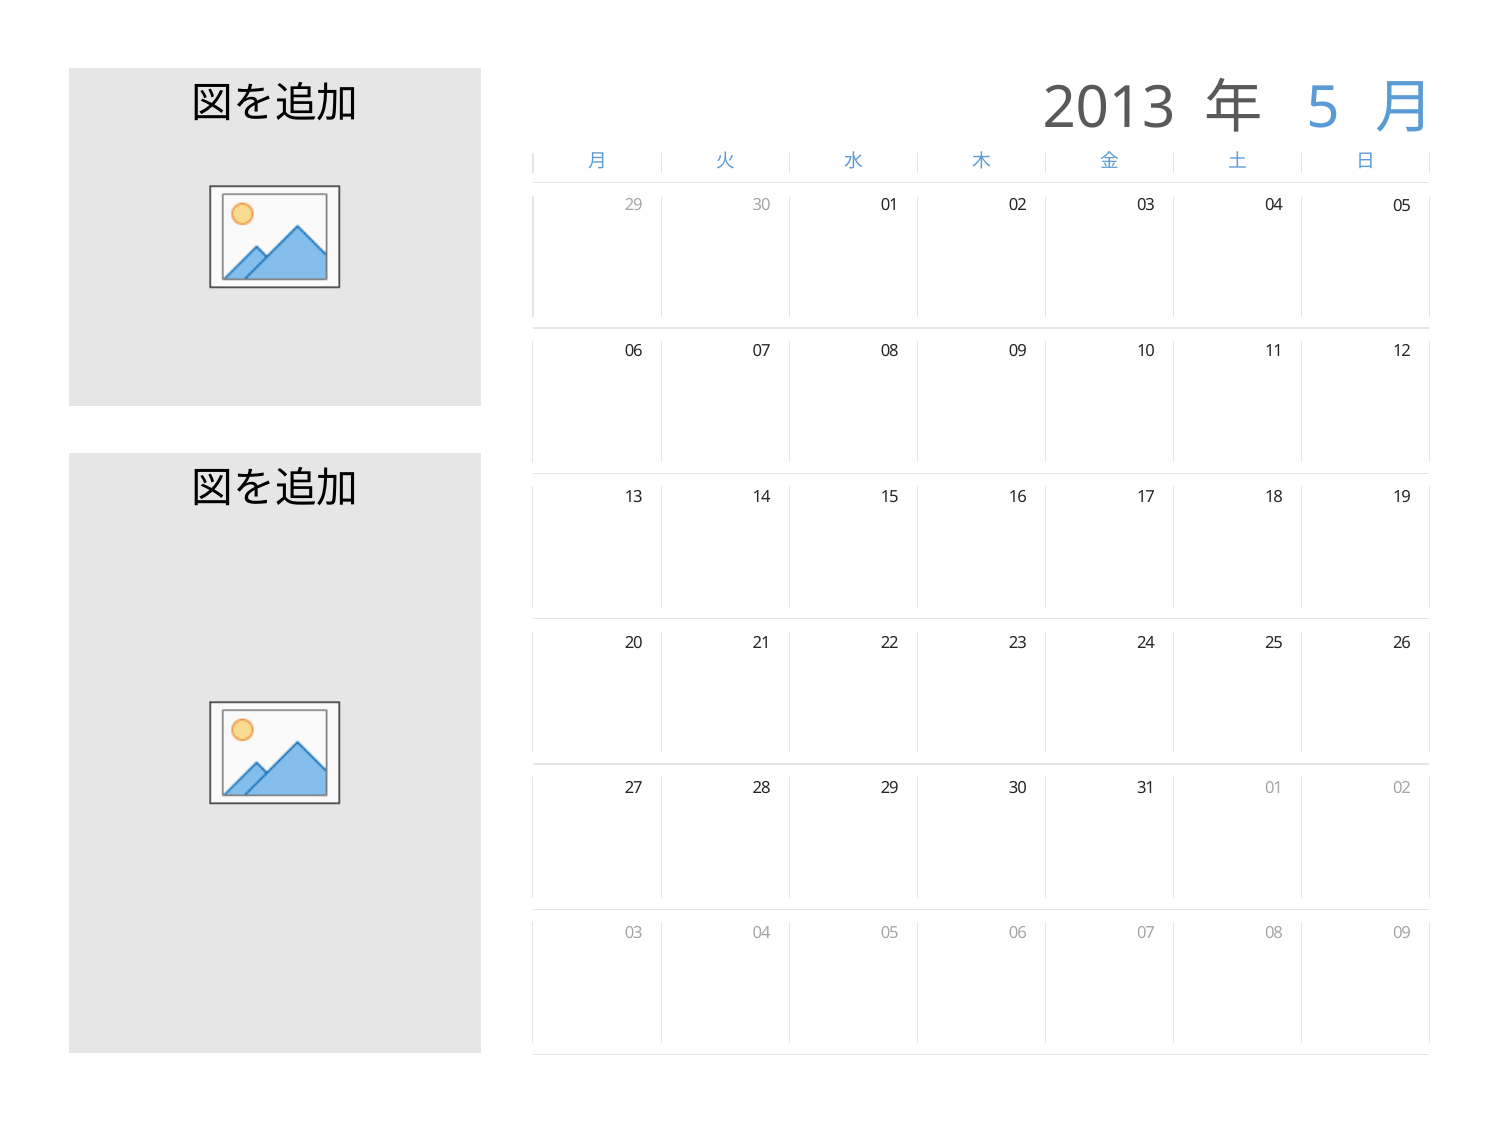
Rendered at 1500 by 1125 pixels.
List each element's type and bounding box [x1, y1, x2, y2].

picture [68, 68, 482, 406]
picture [68, 453, 482, 1054]
